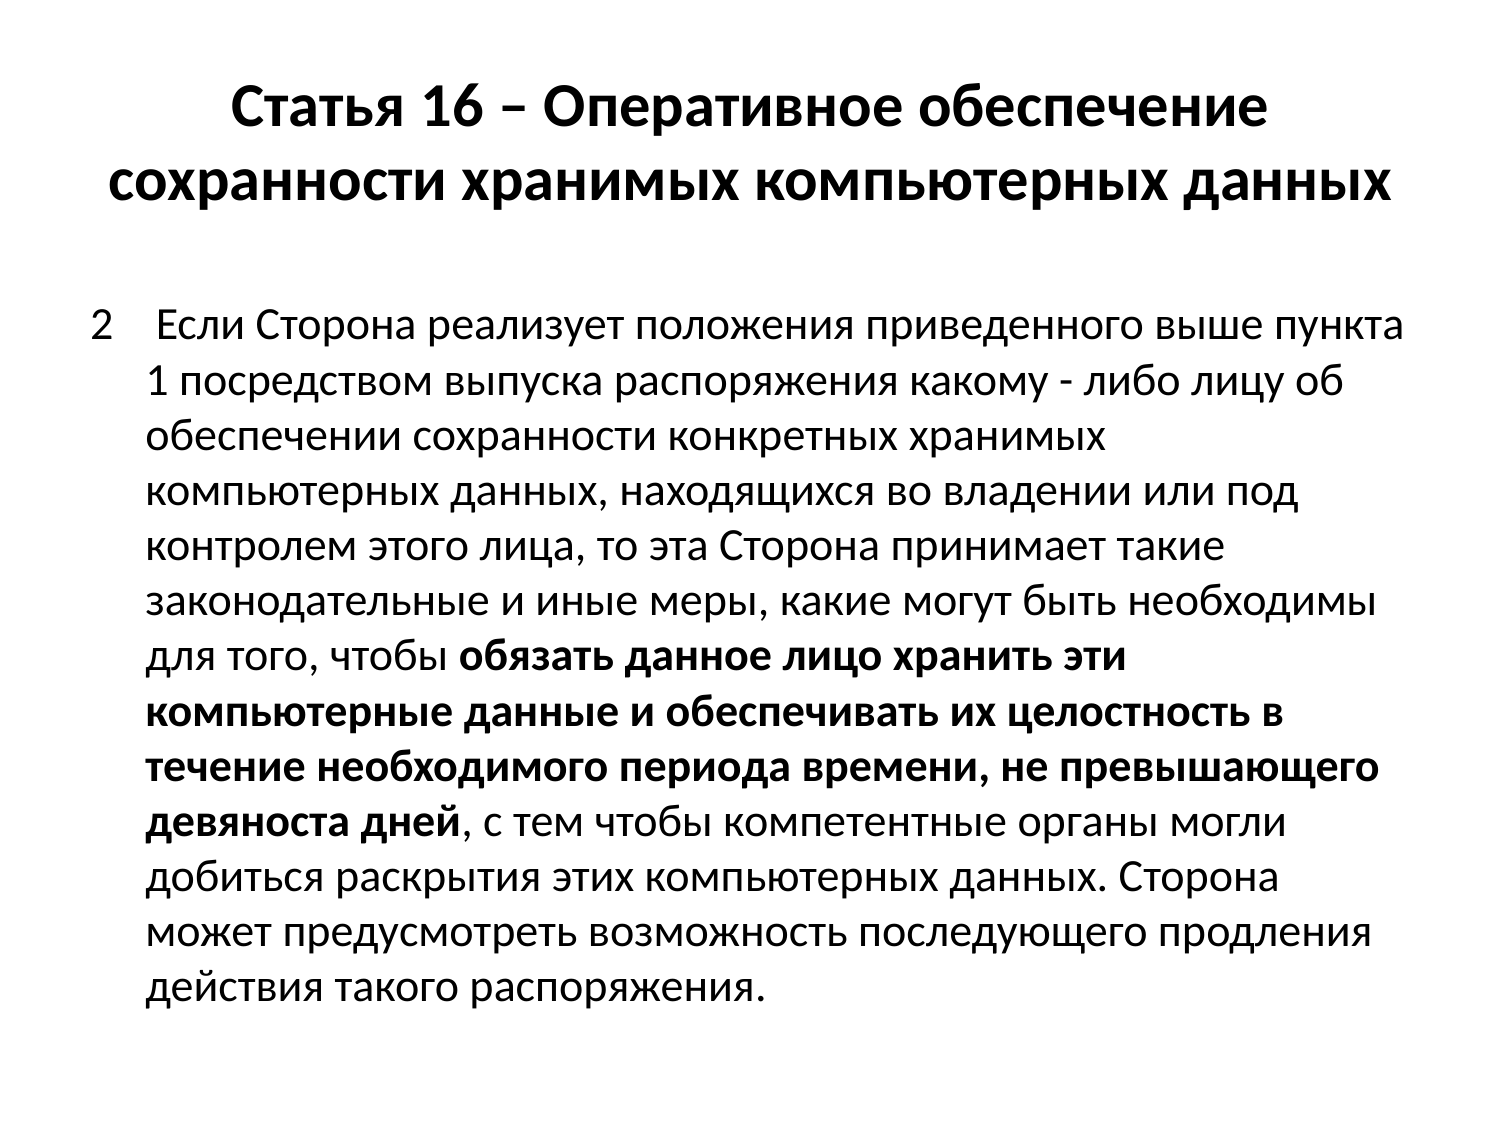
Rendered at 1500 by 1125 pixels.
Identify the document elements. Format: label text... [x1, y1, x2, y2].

title Статья 16 – Оперативное обеспечение сохранности хранимых компьютерных данных [76, 44, 1426, 232]
list 2 Если Сторона реализует положения приведенного выше пункта 1 посредством выпуска распоряжения какому - либо лицу об обеспечении сохранности конкретных хранимых компьютерных данных, находящихся во владении или под контролем этого лица, то эта Сторона принимает такие законодательные и иные меры, какие могут быть необходимы для того, чтобы обязать данное лицо хранить эти компьютерные данные и обеспечивать их целостность в течение необходимого периода времени, не превышающего девяноста дней, с тем чтобы компетентные органы могли добиться раскрытия этих компьютерных данных. Сторона может предусмотреть возможность последующего продления действия такого распоряжения. [74, 286, 1426, 1030]
